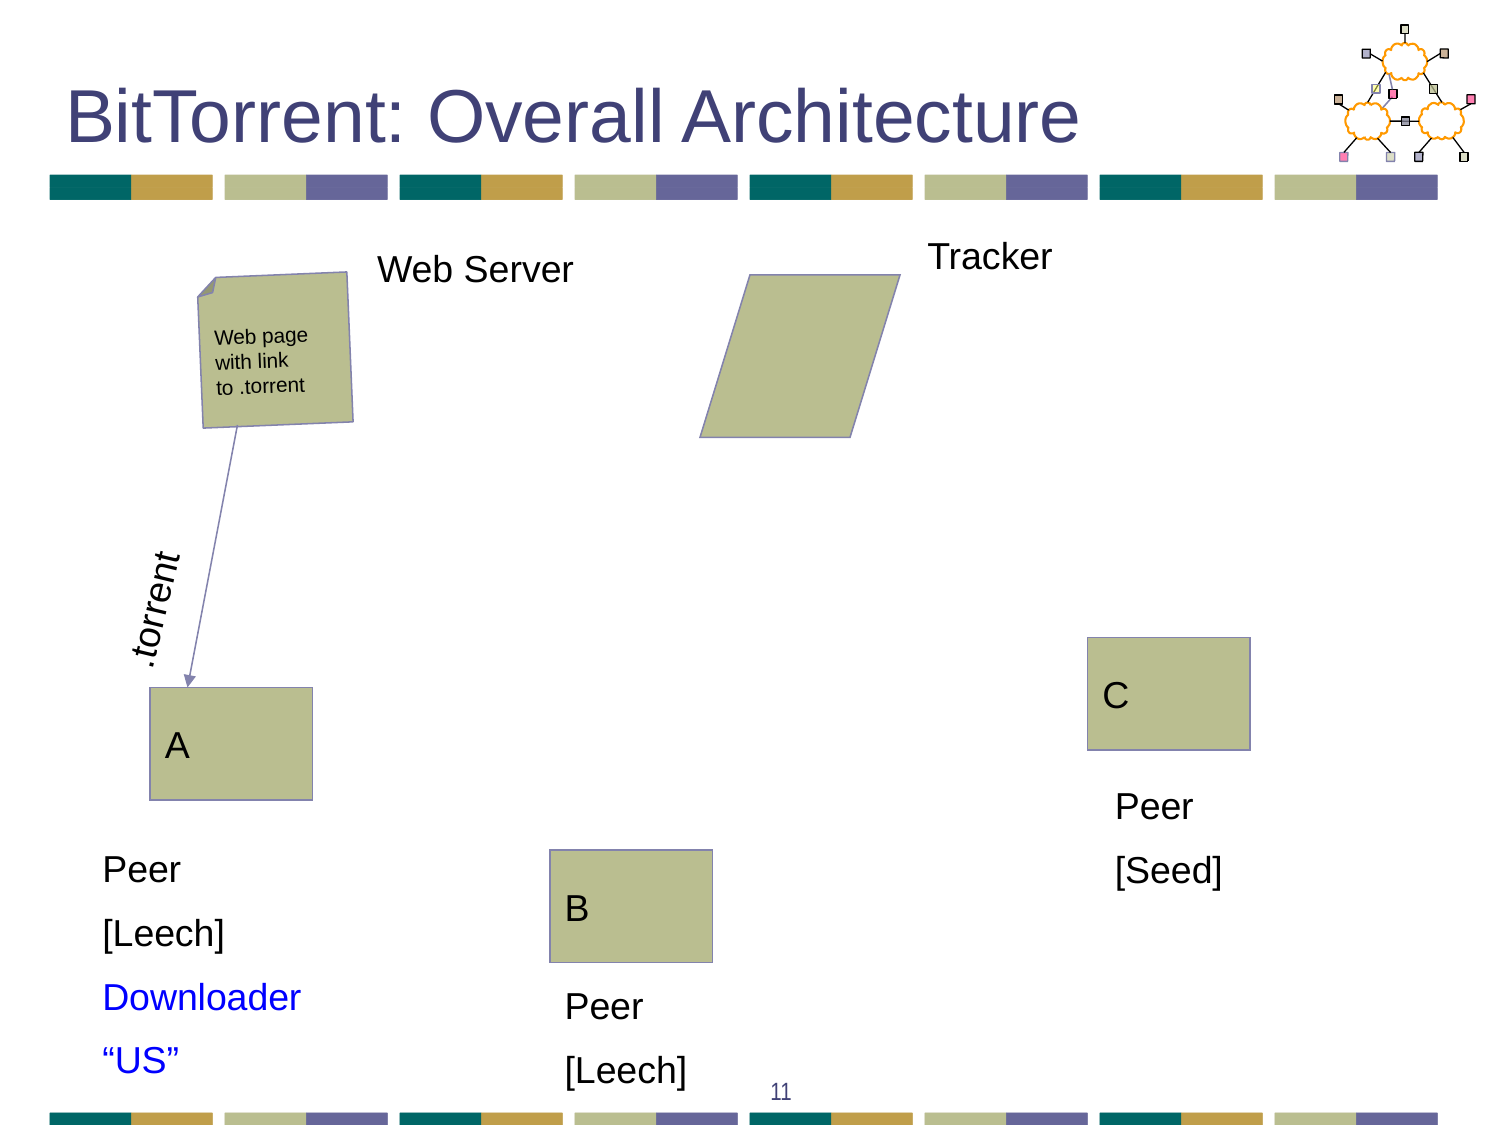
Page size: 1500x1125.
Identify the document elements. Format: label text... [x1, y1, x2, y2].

title BitTorrent: Overall Architecture [50, 62, 1438, 163]
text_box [87, 224, 1251, 1104]
